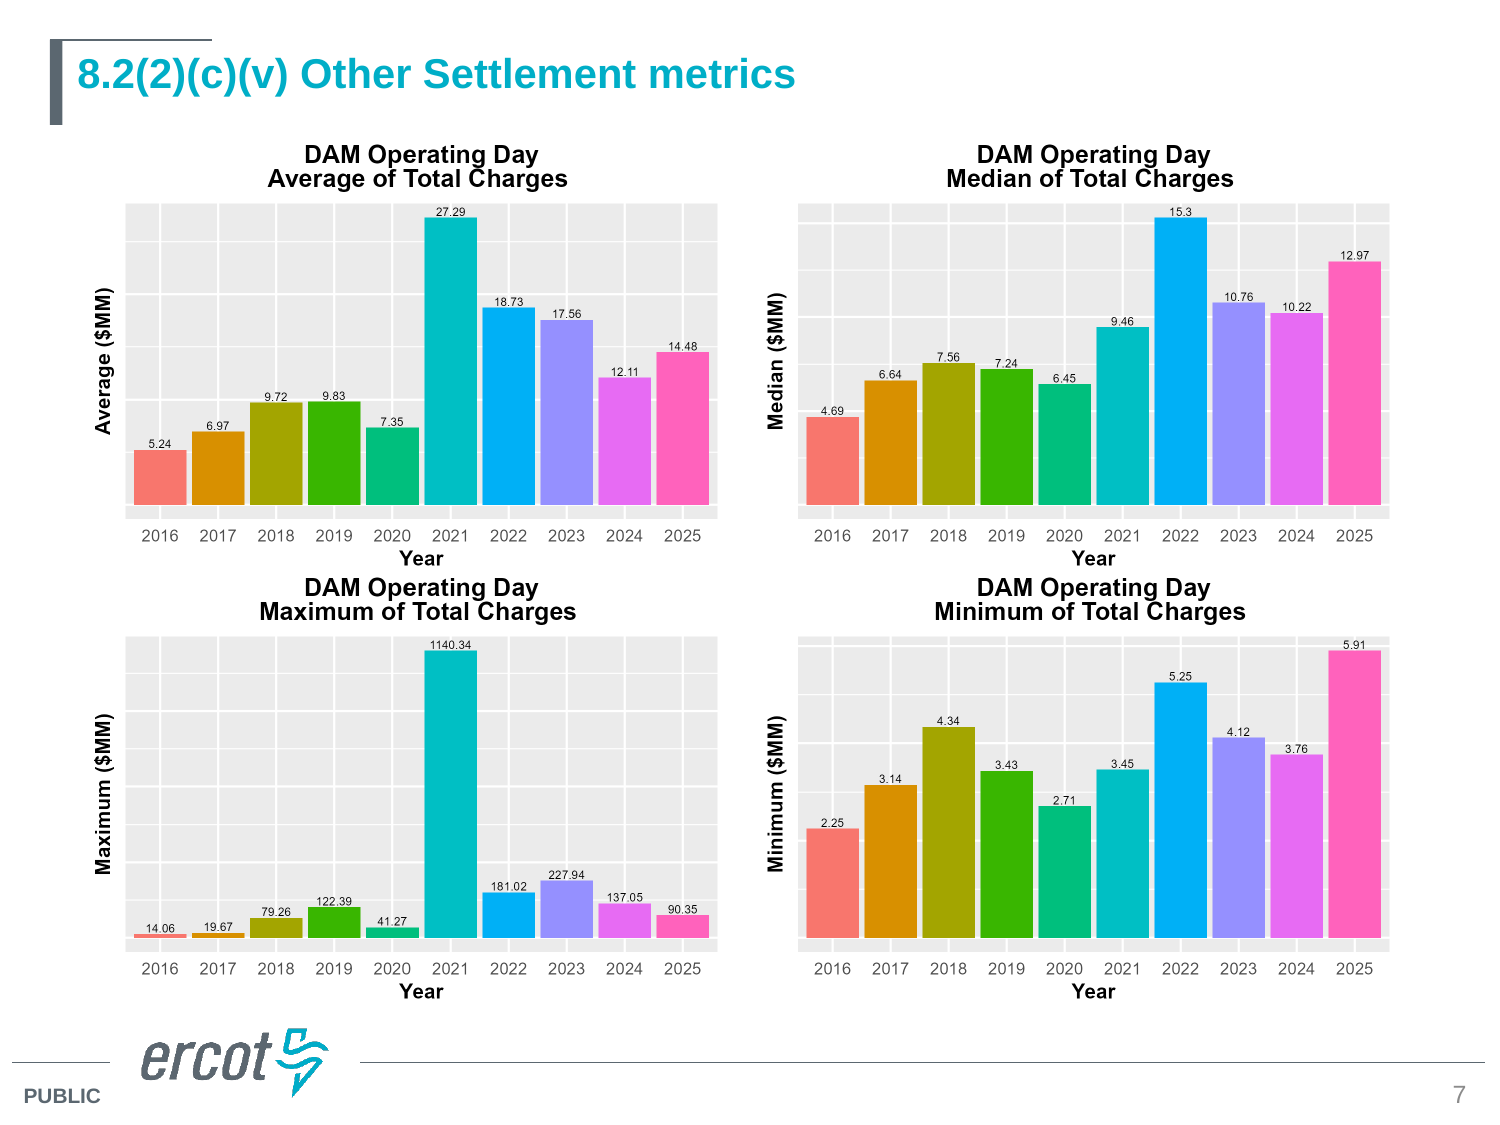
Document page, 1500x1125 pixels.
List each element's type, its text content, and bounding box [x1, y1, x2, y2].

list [83, 566, 730, 1015]
picture [137, 1024, 332, 1100]
title 8.2(2)(c)(v) Other Settlement metrics [62, 39, 1450, 228]
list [755, 566, 1402, 1015]
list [83, 133, 730, 566]
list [755, 133, 1402, 566]
slide_number 7 [1437, 1076, 1475, 1112]
